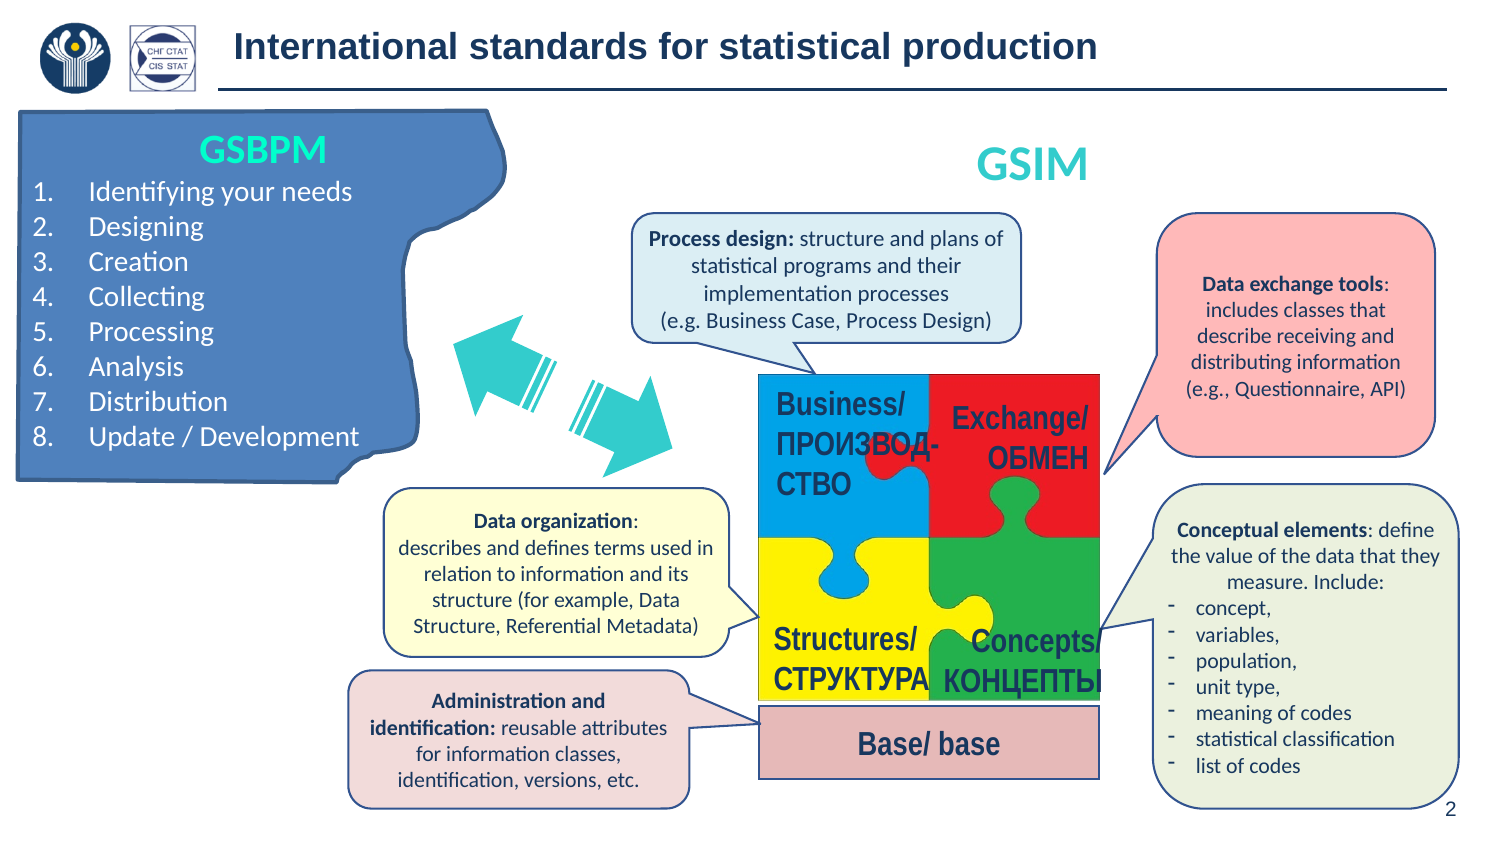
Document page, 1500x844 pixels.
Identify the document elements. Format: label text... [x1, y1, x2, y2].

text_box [441, 339, 685, 454]
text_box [348, 212, 1459, 809]
title International standards for statistical production [218, 0, 1447, 90]
text_box GSIM [840, 123, 1226, 198]
picture [0, 0, 296, 190]
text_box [17, 110, 546, 555]
